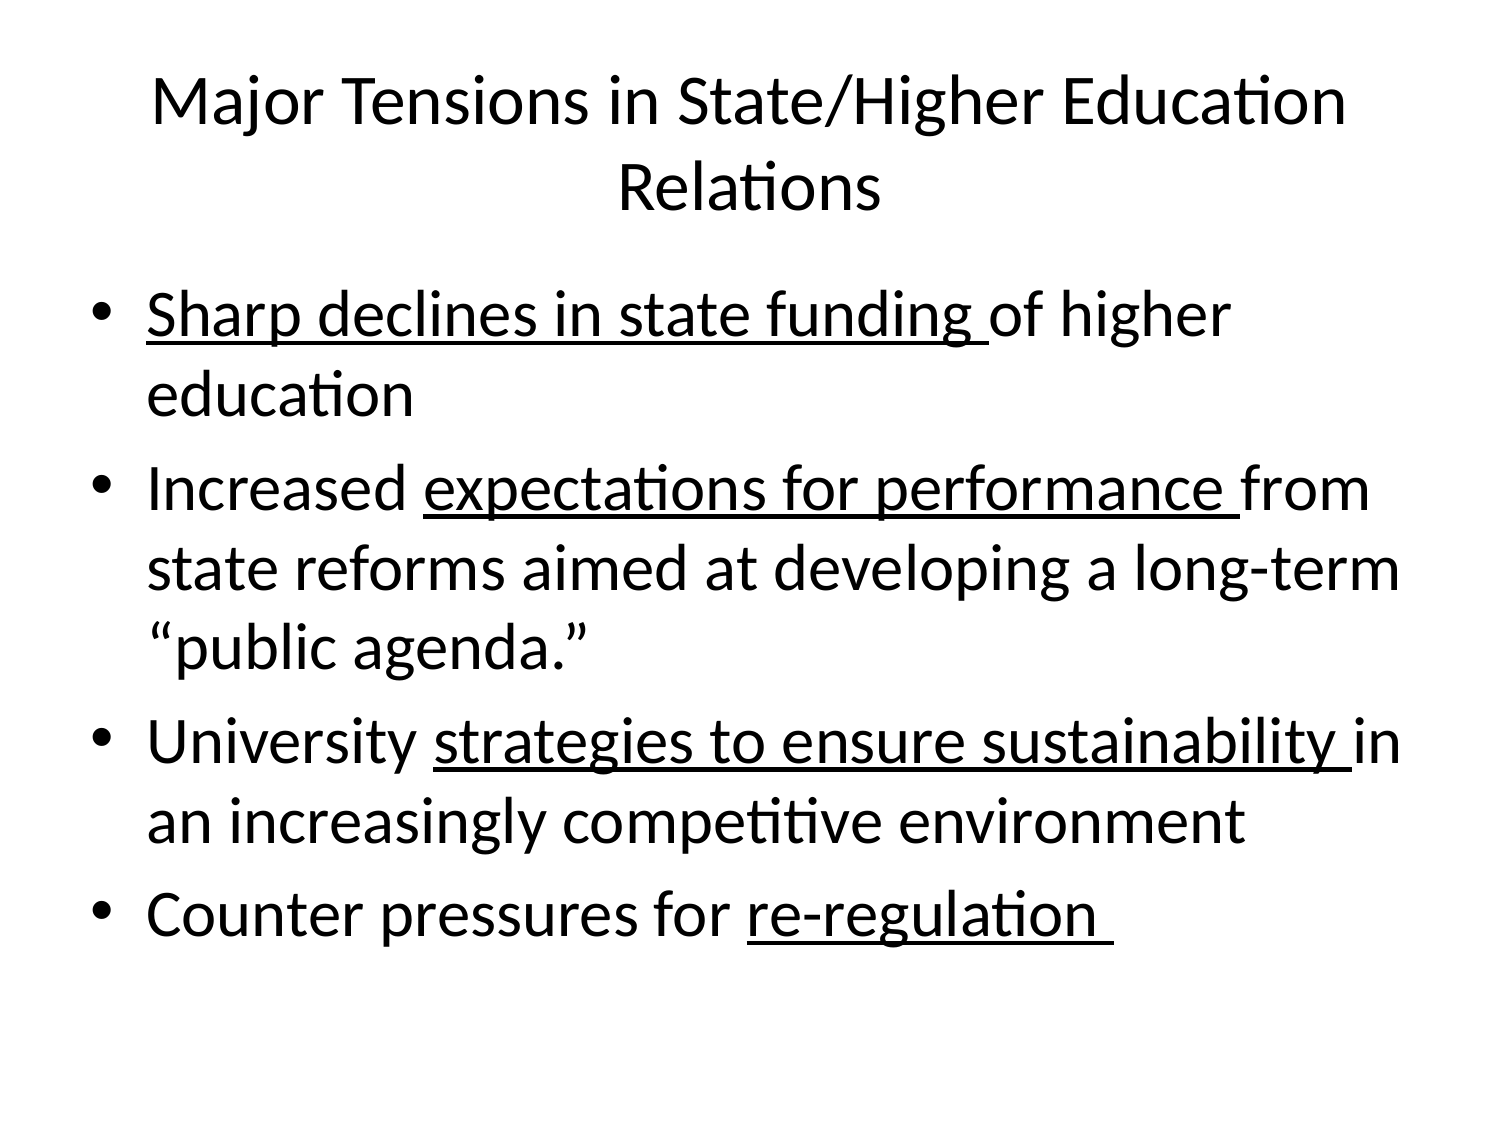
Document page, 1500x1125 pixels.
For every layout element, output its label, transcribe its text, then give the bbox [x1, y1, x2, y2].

title Major Tensions in State/Higher Education Relations [75, 45, 1425, 233]
list Sharp declines in state funding of higher education Increased expectations for performance from state reforms aimed at developing a long-term “public agenda.” University strategies to ensure sustainability in an increasingly competitive environment Counter pressures for re-regulation [75, 262, 1425, 1005]
